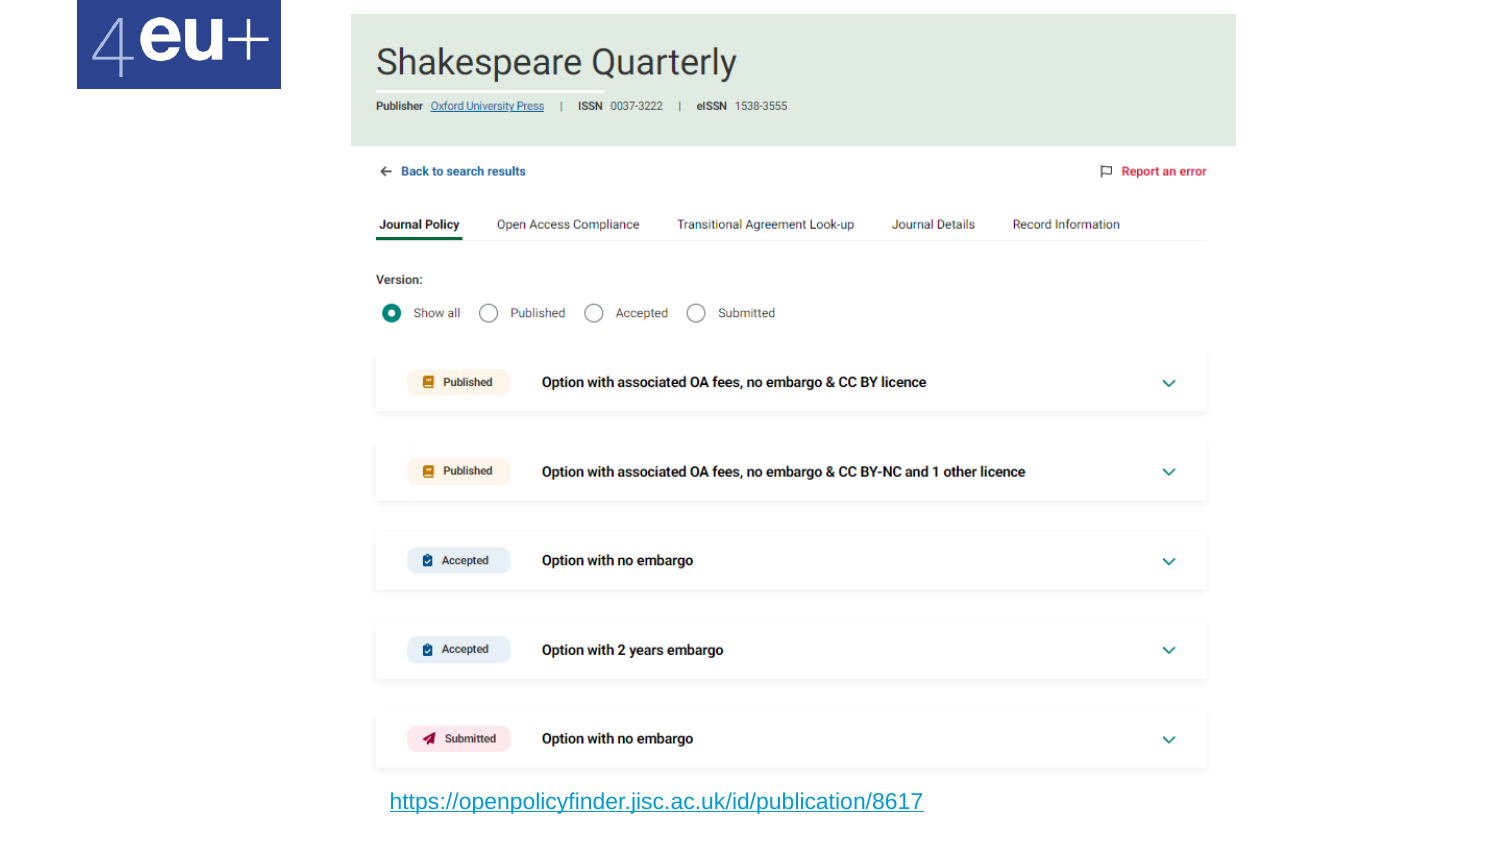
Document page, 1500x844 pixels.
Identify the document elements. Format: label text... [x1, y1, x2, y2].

picture [77, 0, 281, 89]
picture [351, 14, 1237, 780]
text_box https://openpolicyfinder.jisc.ac.uk/id/publication/8617 [374, 779, 1338, 822]
